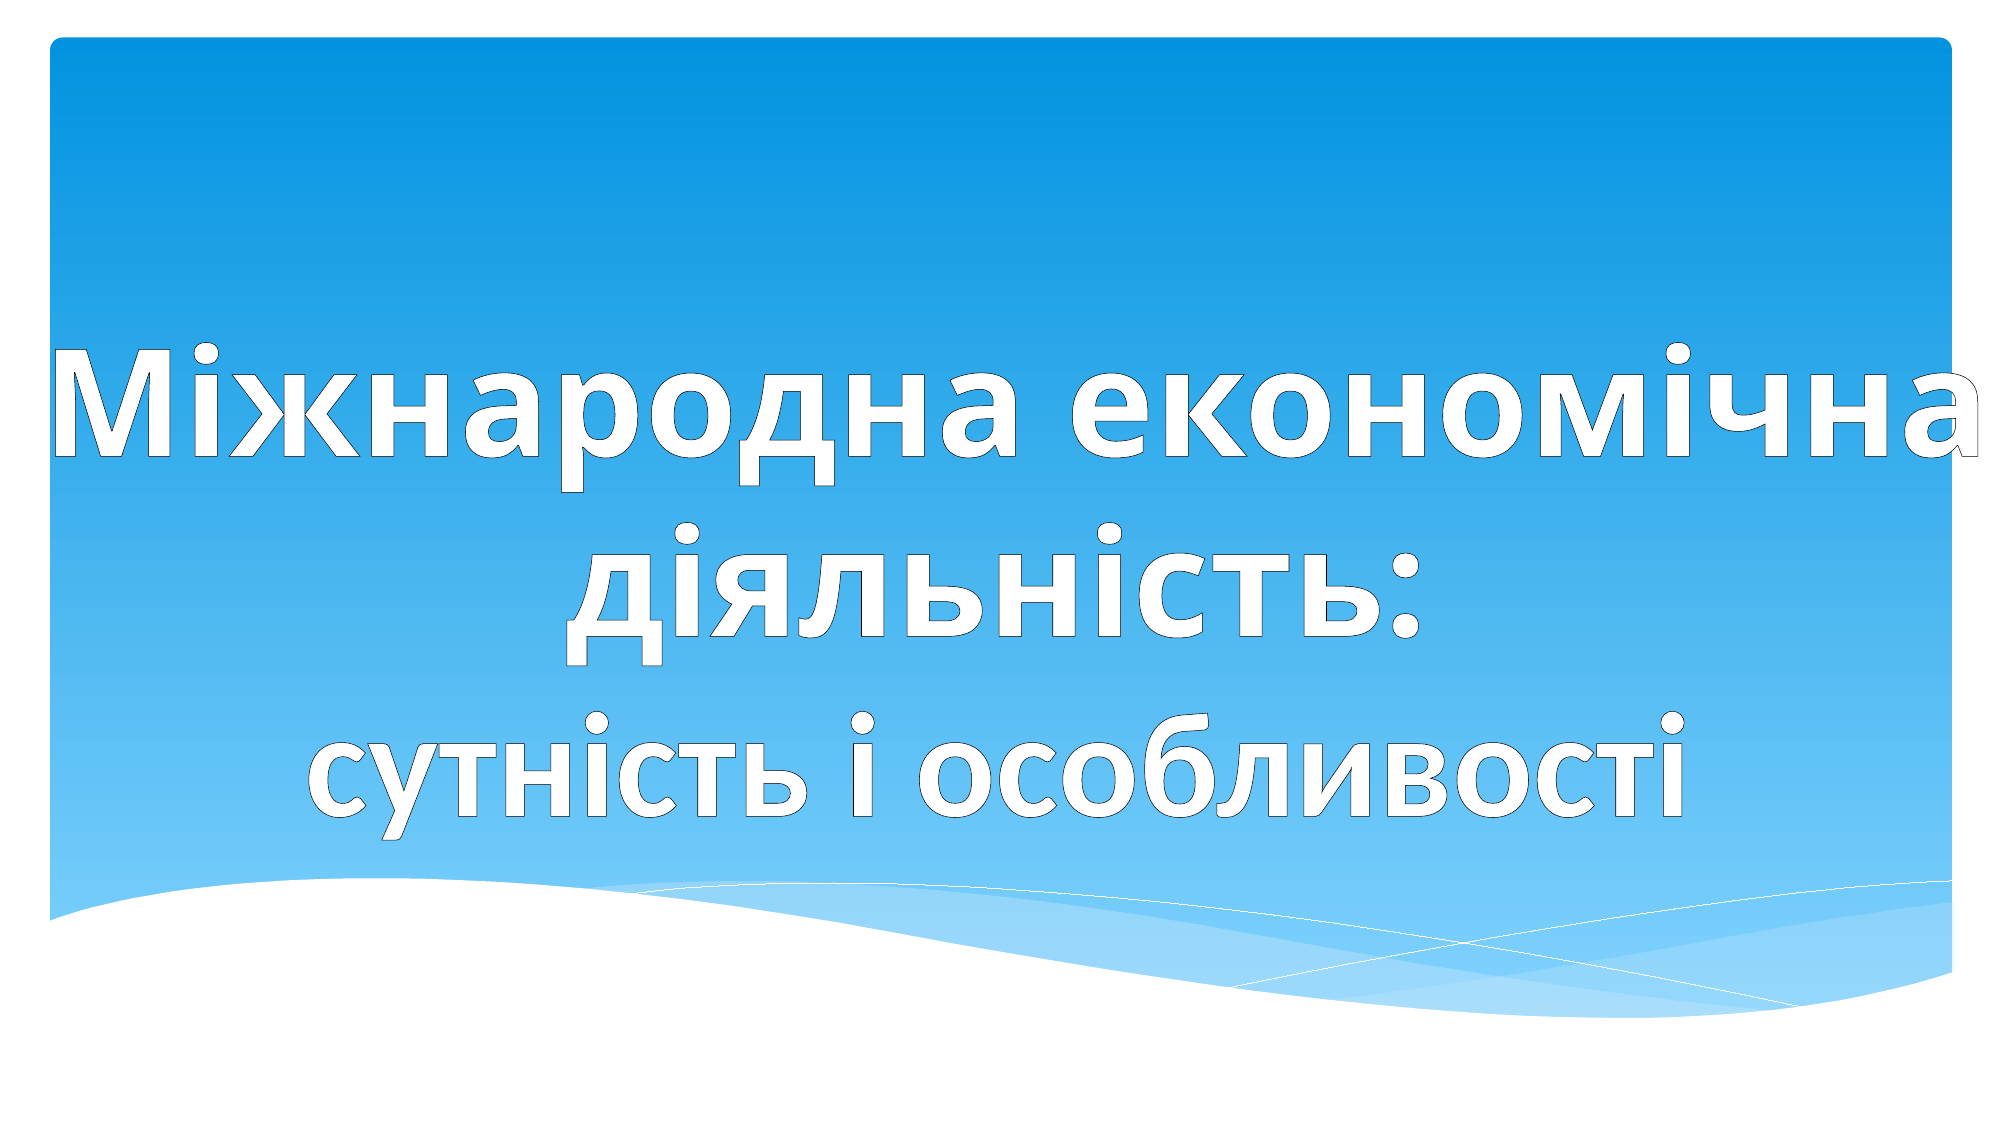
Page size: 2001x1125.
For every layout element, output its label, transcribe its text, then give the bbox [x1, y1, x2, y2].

title Міжнародна економічна діяльність: сутність і особливості [15, 278, 2000, 854]
